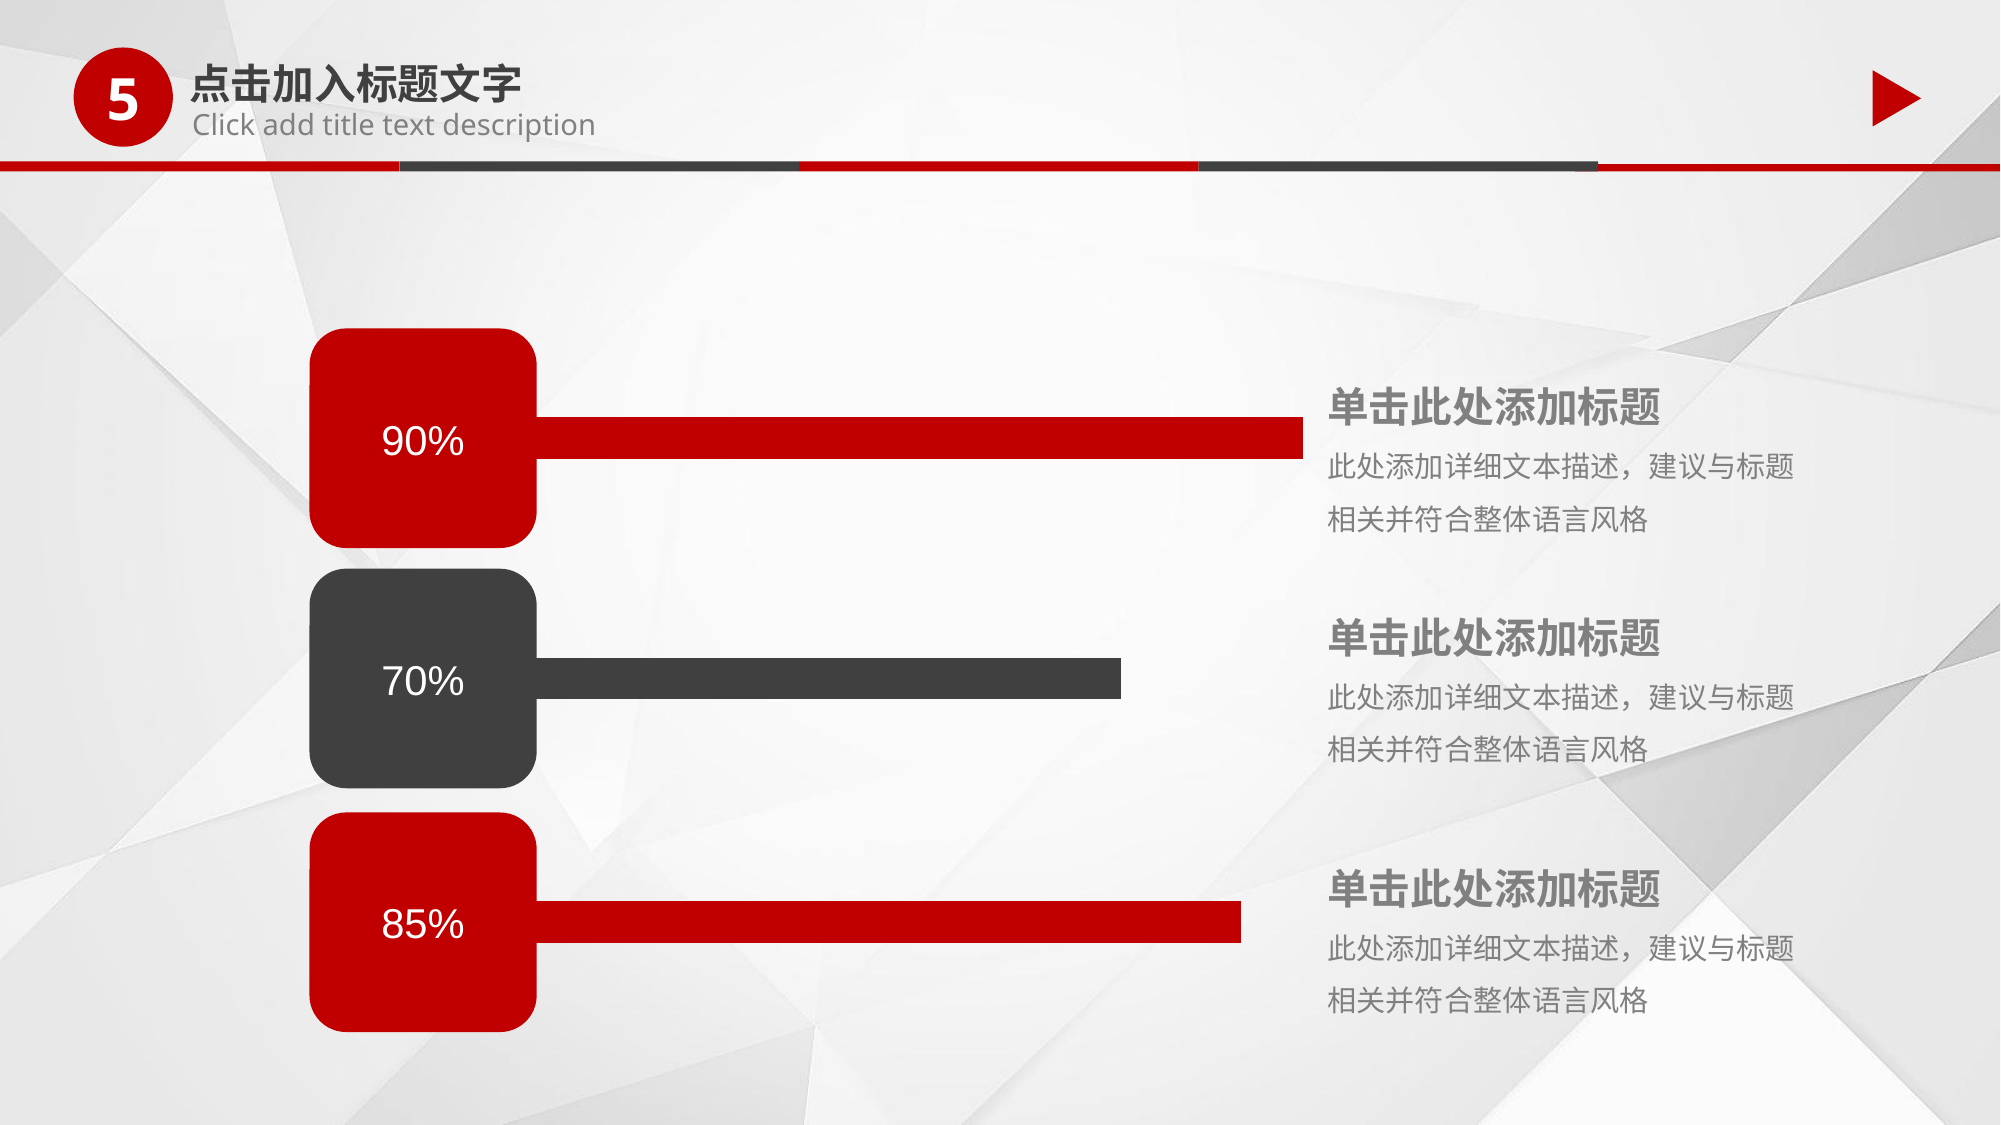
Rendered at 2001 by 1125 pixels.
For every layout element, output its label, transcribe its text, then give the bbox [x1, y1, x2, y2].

text_box [1871, 68, 1924, 129]
text_box 单击此处添加标题 此处添加详细文本描述，建议与标题相关并符合整体语言风格 [1312, 348, 1827, 544]
text_box 单击此处添加标题 此处添加详细文本描述，建议与标题相关并符合整体语言风格 [1312, 579, 1827, 774]
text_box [0, 161, 2000, 172]
text_box 90% [308, 327, 538, 550]
picture [0, 0, 2001, 1125]
text_box 85% [308, 811, 538, 1034]
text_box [73, 47, 681, 150]
text_box 单击此处添加标题 此处添加详细文本描述，建议与标题相关并符合整体语言风格 [1312, 830, 1827, 1025]
text_box 70% [308, 567, 538, 790]
